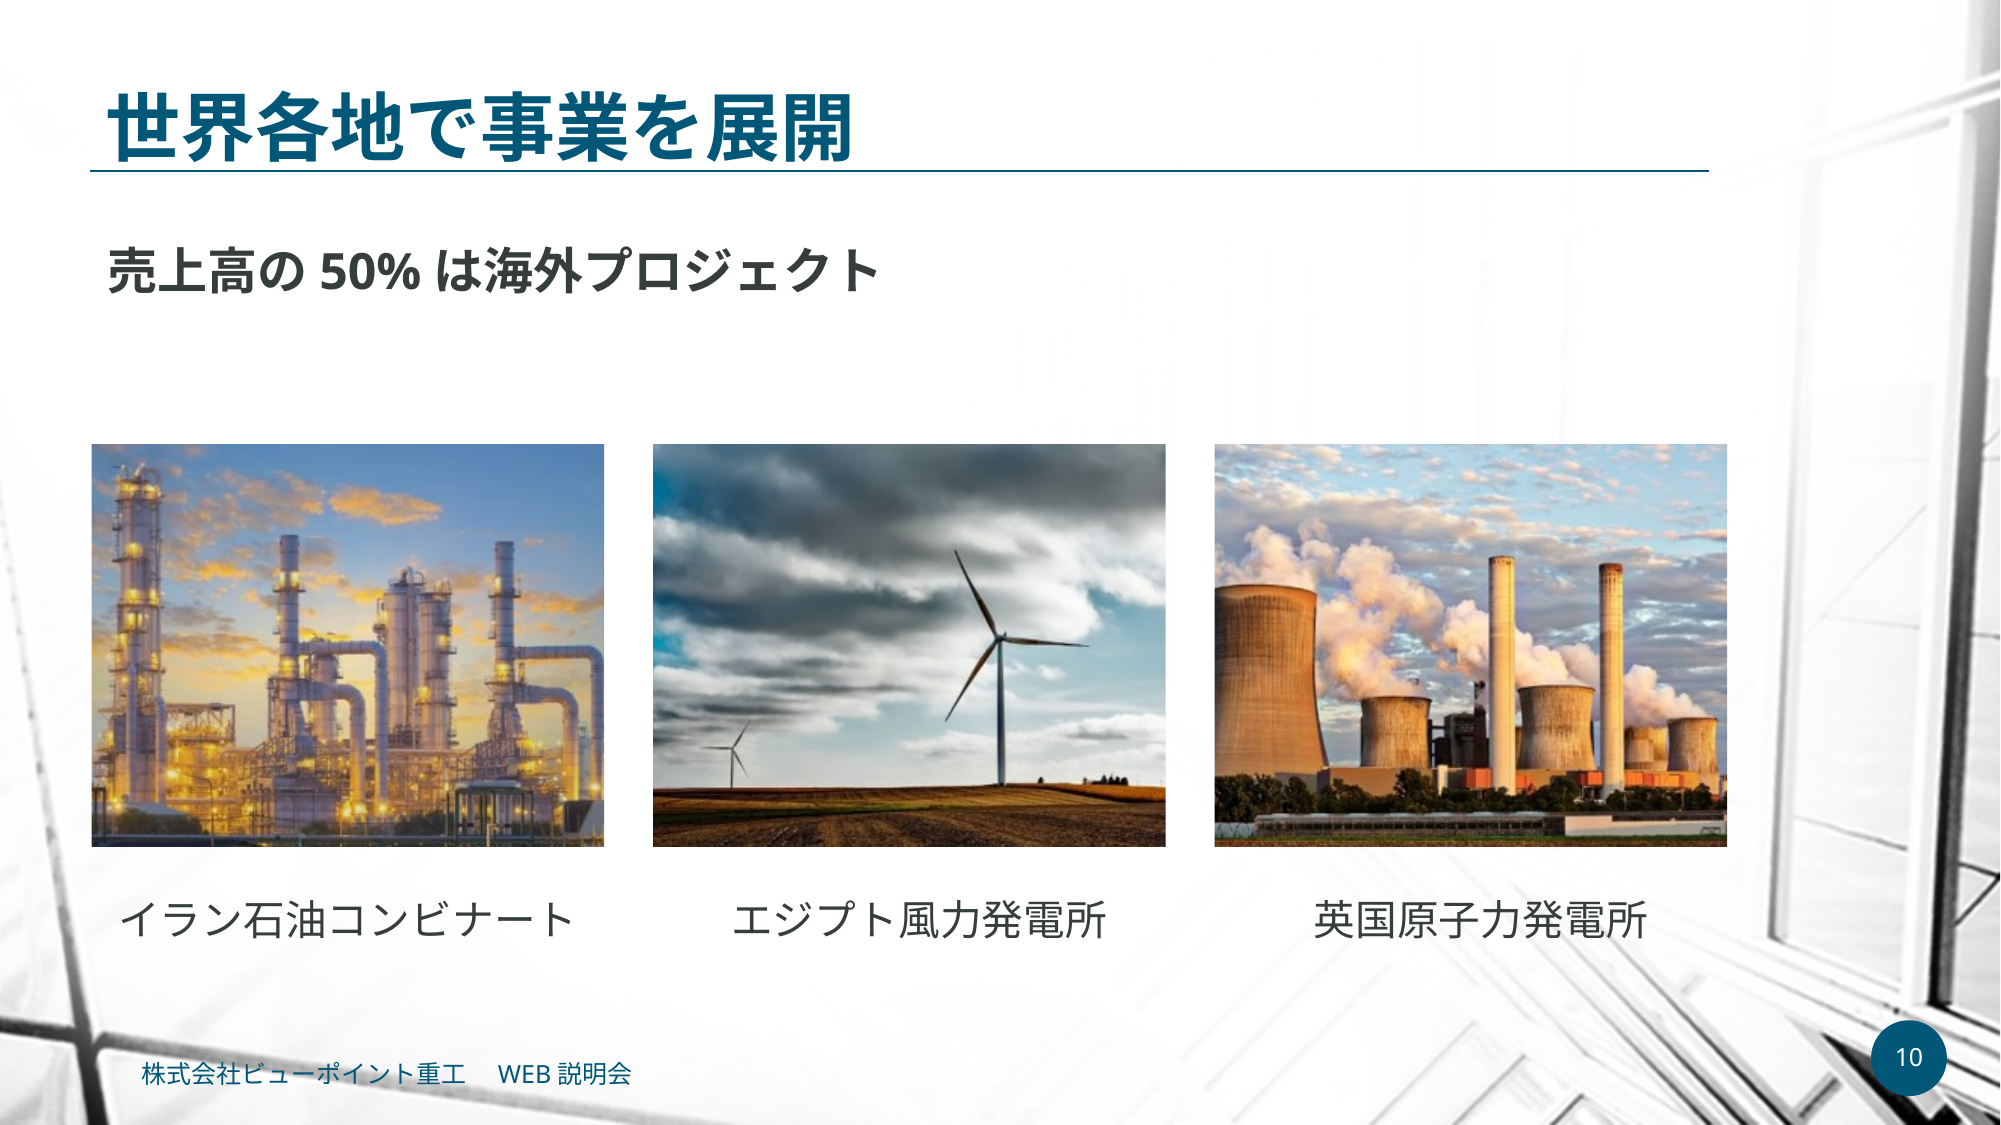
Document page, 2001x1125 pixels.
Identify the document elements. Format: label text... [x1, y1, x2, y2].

text_box エジプト風力発電所 [716, 886, 1122, 952]
text_box イラン石油コンビナート [103, 886, 593, 952]
picture [0, 0, 2001, 1125]
text_box 売上高の50%は海外プロジェクト [92, 232, 899, 307]
title 世界各地で事業を展開 [90, 90, 1709, 178]
text_box 英国原子力発電所 [1298, 886, 1663, 952]
